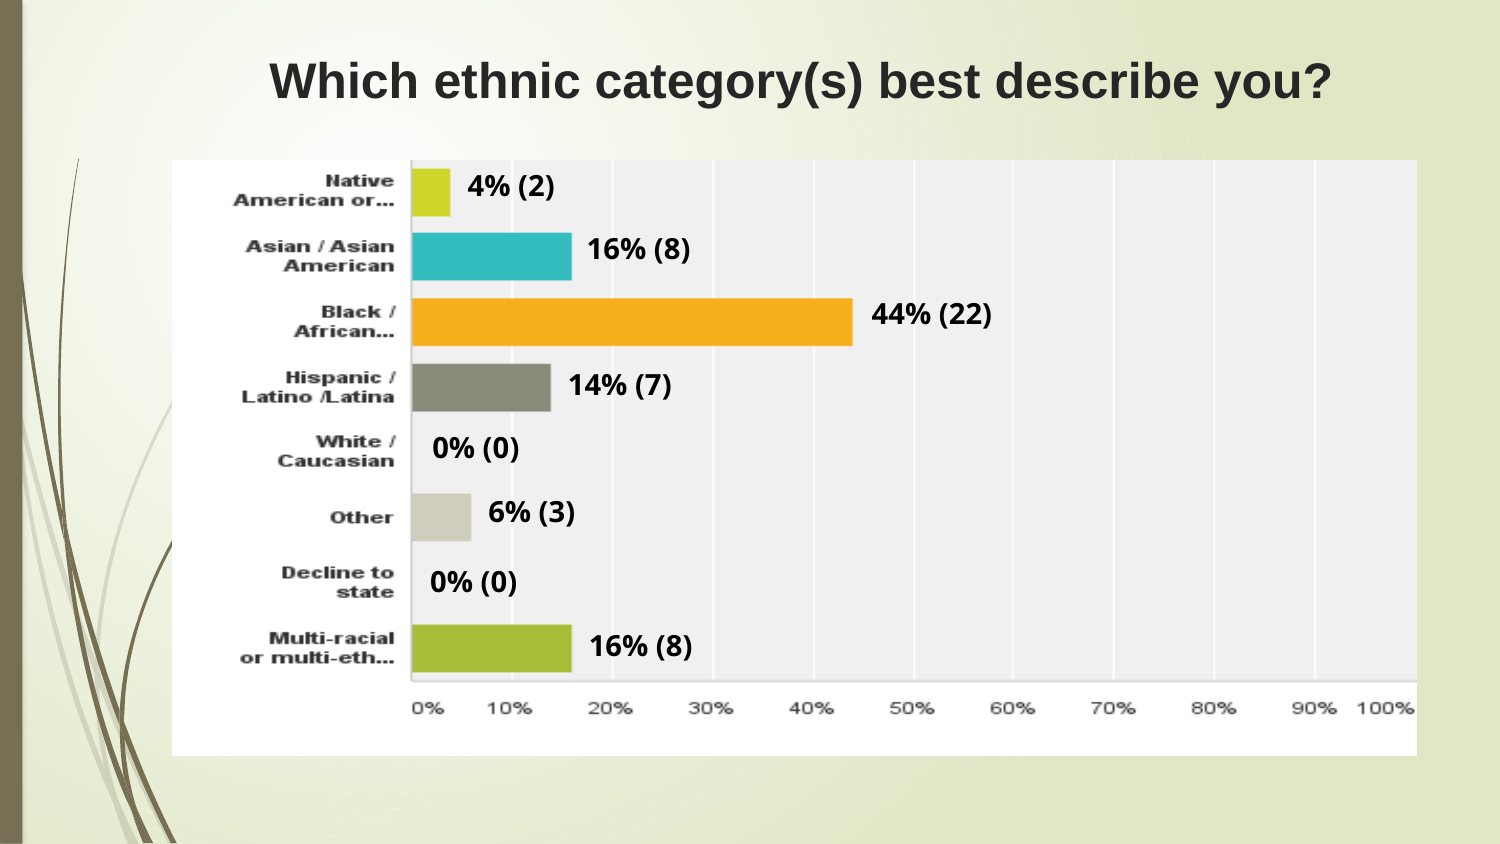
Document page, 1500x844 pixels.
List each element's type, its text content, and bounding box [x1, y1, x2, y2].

picture [171, 160, 1418, 756]
title Which ethnic category(s) best describe you? [186, 41, 1417, 160]
